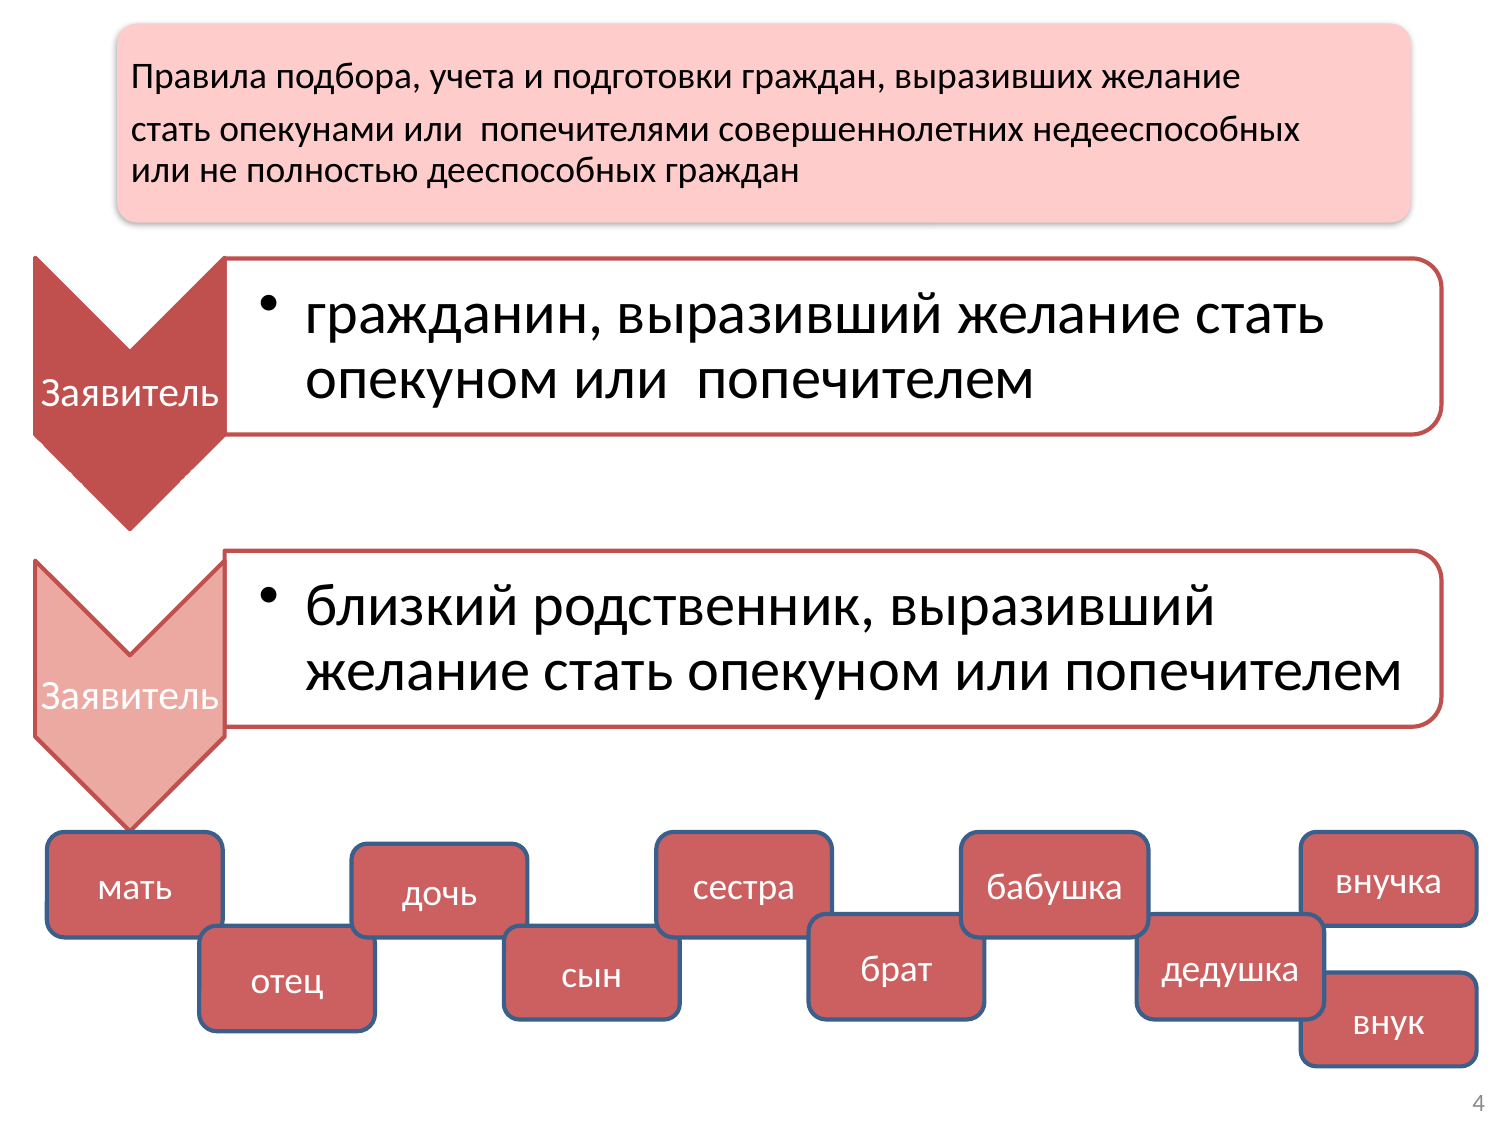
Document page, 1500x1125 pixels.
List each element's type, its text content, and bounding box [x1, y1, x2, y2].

text_box сын [507, 1017, 676, 1022]
text_box отец [197, 1017, 377, 1034]
text_box внучка [1447, 829, 1479, 928]
title [0, 0, 1425, 149]
text_box дедушка [1141, 1017, 1319, 1022]
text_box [116, 23, 1411, 223]
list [34, 257, 1442, 1008]
text_box внук [1298, 970, 1479, 1069]
slide_number 4 [1285, 1078, 1500, 1125]
text_box брат [813, 1017, 980, 1022]
